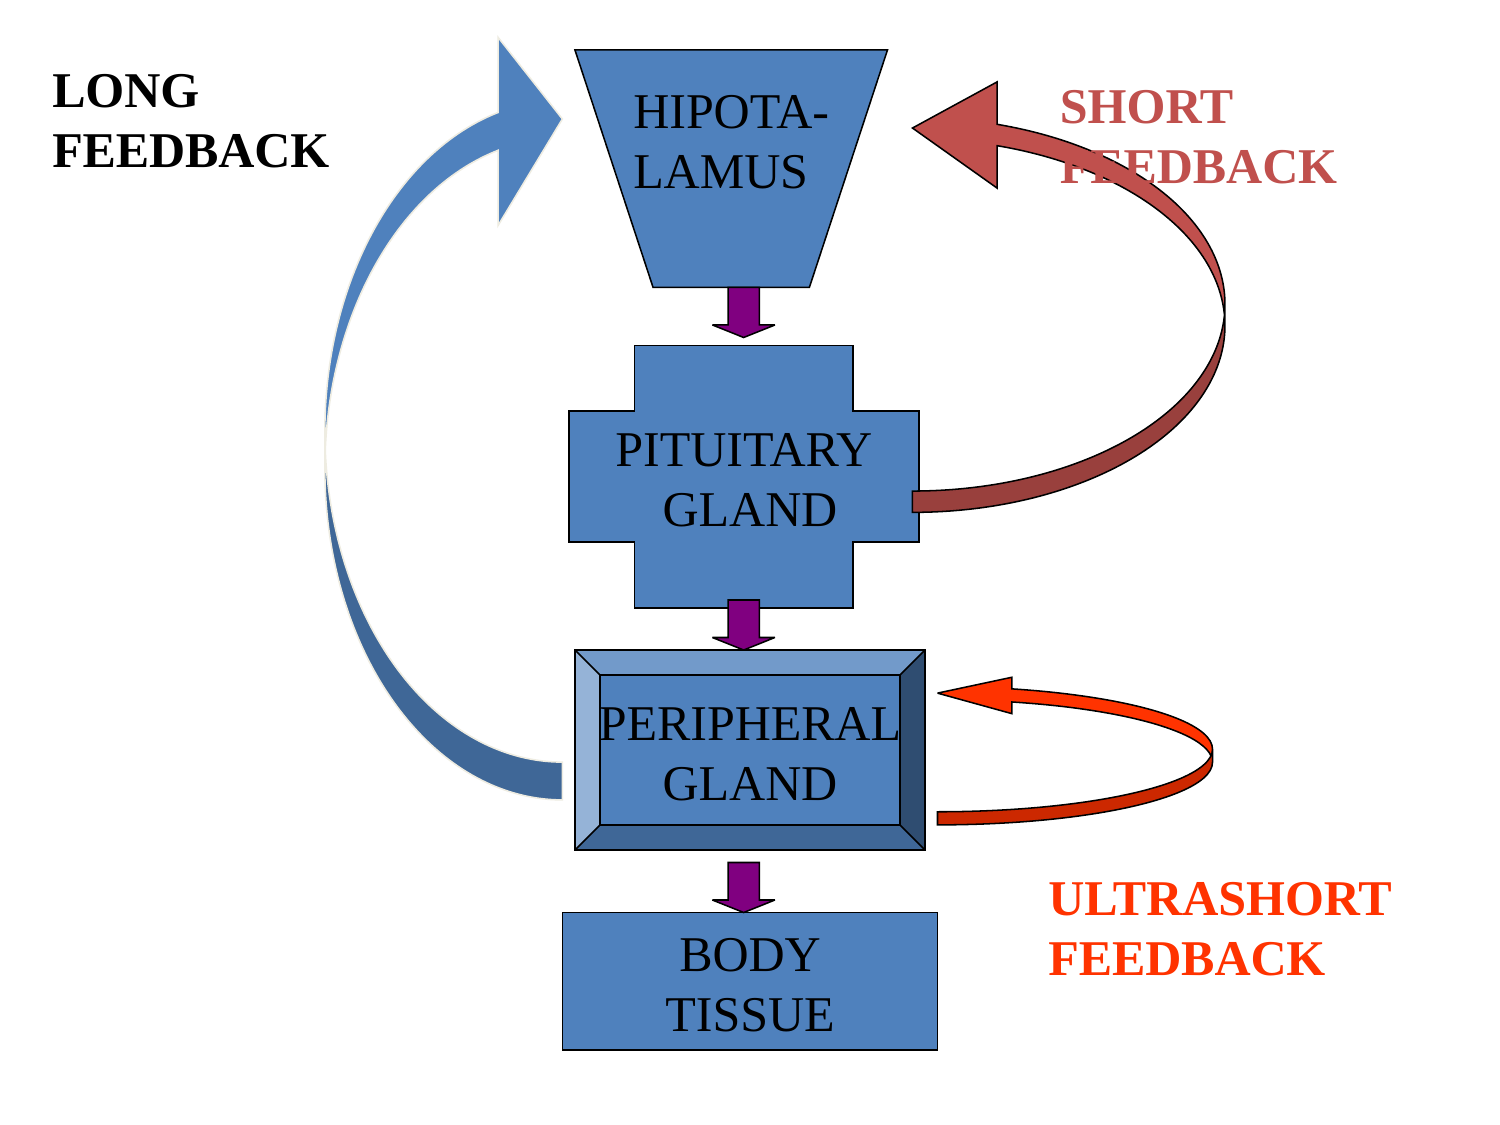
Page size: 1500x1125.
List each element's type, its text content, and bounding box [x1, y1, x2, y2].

text_box ULTRASHORT FEEDBACK [1033, 857, 1459, 1078]
text_box SHORT FEEDBACK [1045, 66, 1471, 287]
text_box [912, 81, 1045, 189]
text_box LONG FEEDBACK [37, 50, 463, 270]
text_box [578, 651, 923, 675]
text_box [937, 677, 1213, 825]
text_box [712, 287, 775, 338]
text_box subclinical hypothyroidism [576, 651, 601, 849]
text_box BODY TISSUE [562, 912, 938, 1050]
text_box PERIPHERAL GLAND [575, 650, 926, 851]
text_box [712, 862, 775, 913]
text_box [912, 287, 1225, 513]
text_box [463, 37, 563, 226]
text_box [712, 600, 775, 651]
text_box [324, 270, 563, 800]
text_box HIPOTA- LAMUS [574, 49, 888, 288]
text_box PITUITARY GLAND [568, 345, 919, 608]
